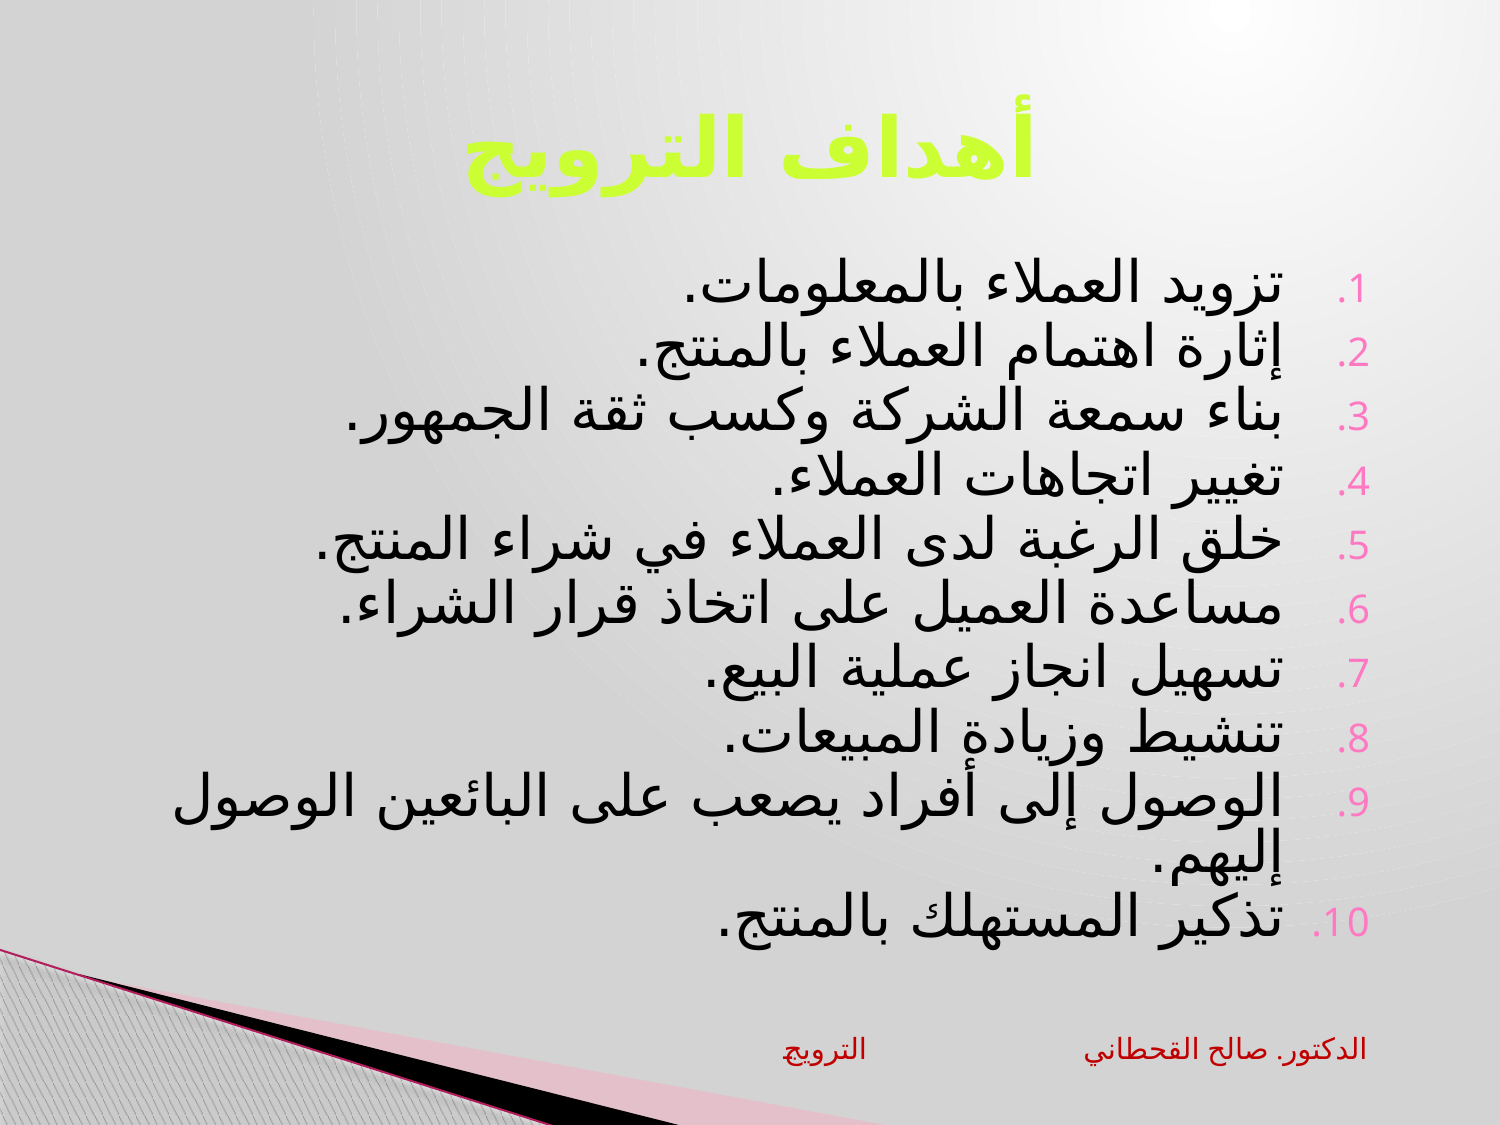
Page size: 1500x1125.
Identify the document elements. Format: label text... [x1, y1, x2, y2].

footer الترويج الدكتور. صالح القحطاني [585, 1041, 1383, 1102]
title أهداف الترويج [112, 50, 1388, 238]
list تزويد العملاء بالمعلومات. إثارة اهتمام العملاء بالمنتج. بناء سمعة الشركة وكسب ثقة الجمهور. تغيير اتجاهات العملاء. خلق الرغبة لدى العملاء في شراء المنتج. مساعدة العميل على اتخاذ قرار الشراء. تسهيل انجاز عملية البيع. تنشيط وزيادة المبيعات. الوصول إلى أفراد يصعب على البائعين الوصول إليهم. تذكير المستهلك بالمنتج. [112, 249, 1388, 1050]
